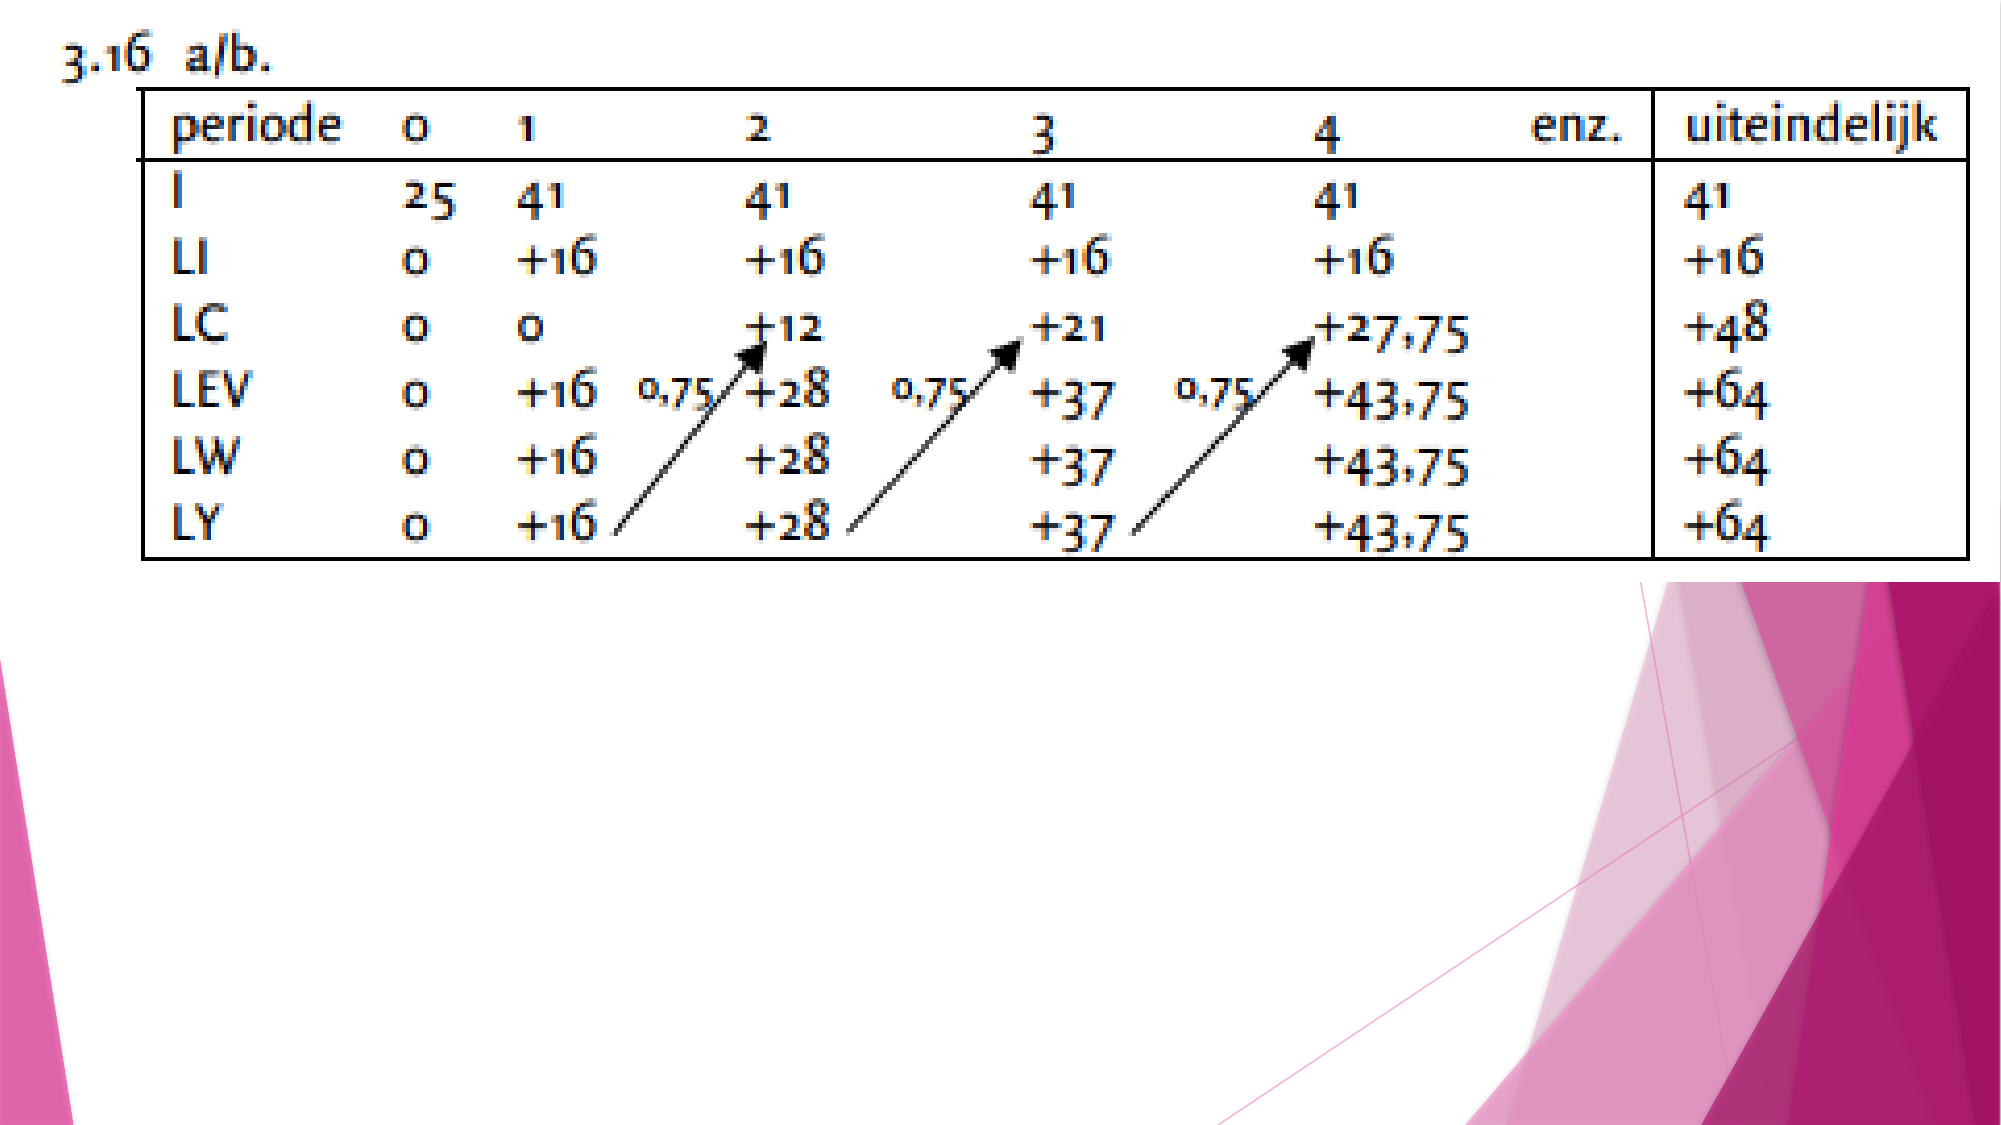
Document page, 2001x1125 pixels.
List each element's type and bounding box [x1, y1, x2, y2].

picture [0, 0, 2000, 583]
